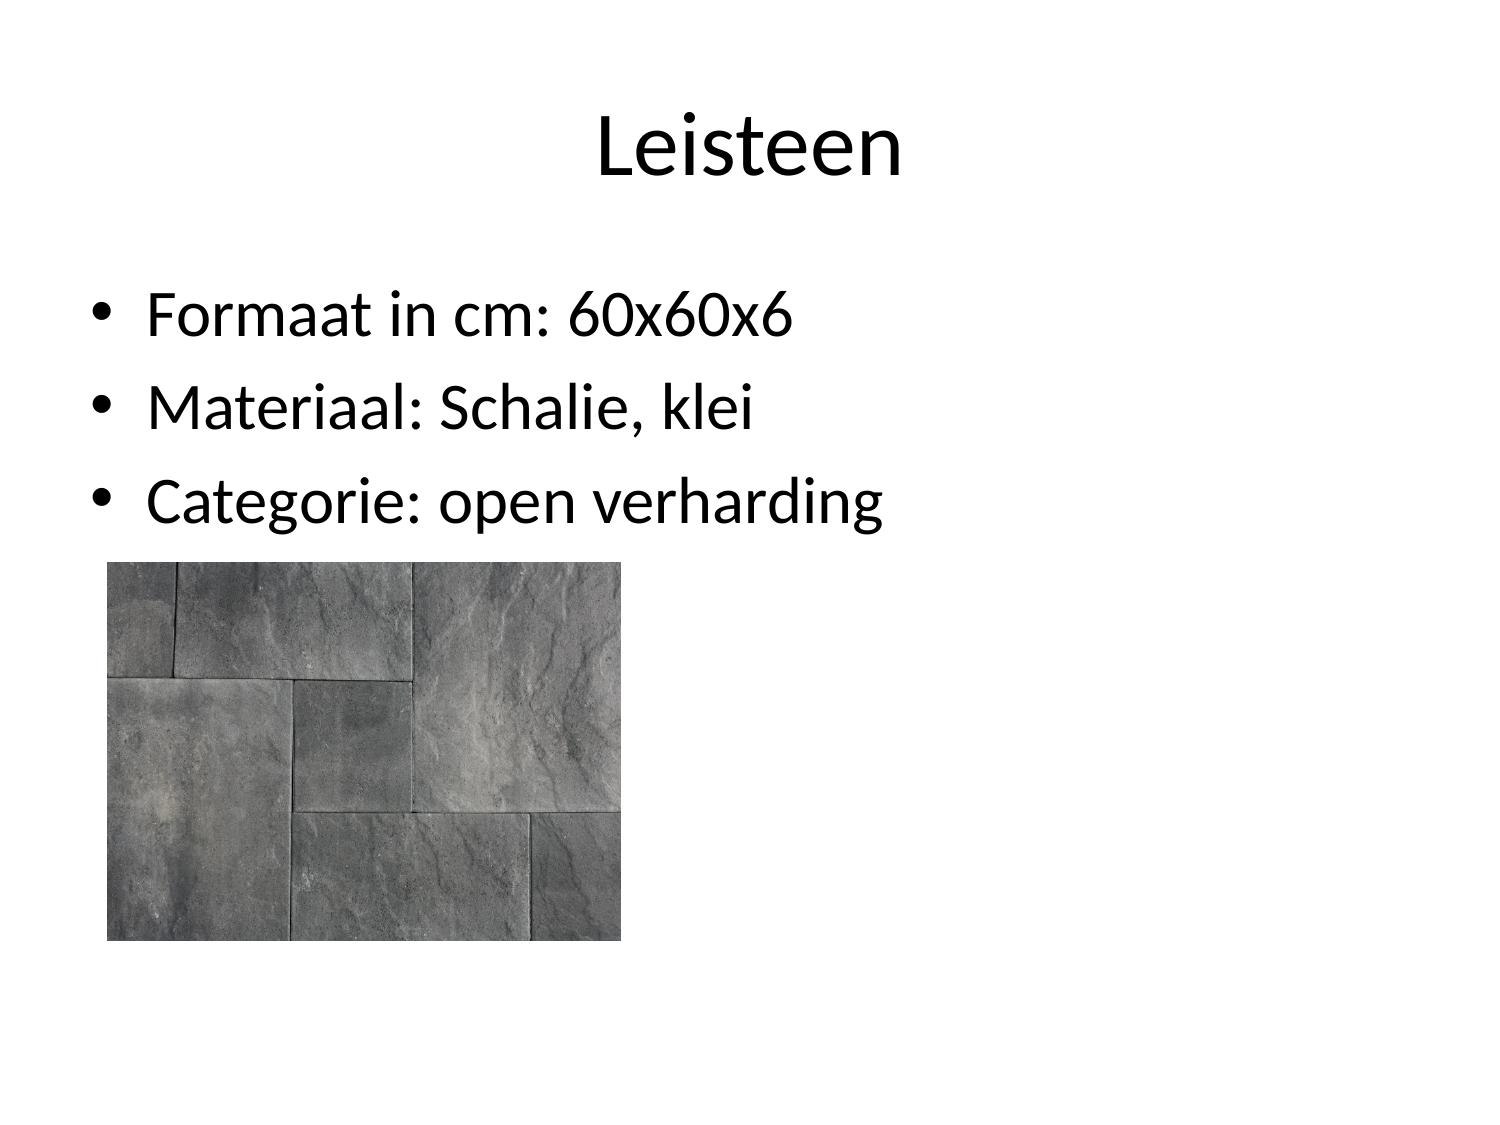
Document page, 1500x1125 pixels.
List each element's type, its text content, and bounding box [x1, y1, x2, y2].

list Formaat in cm: 60x60x6 Materiaal: Schalie, klei Categorie: open verharding [75, 262, 1425, 1005]
picture [107, 562, 621, 941]
title Leisteen [75, 45, 1425, 233]
